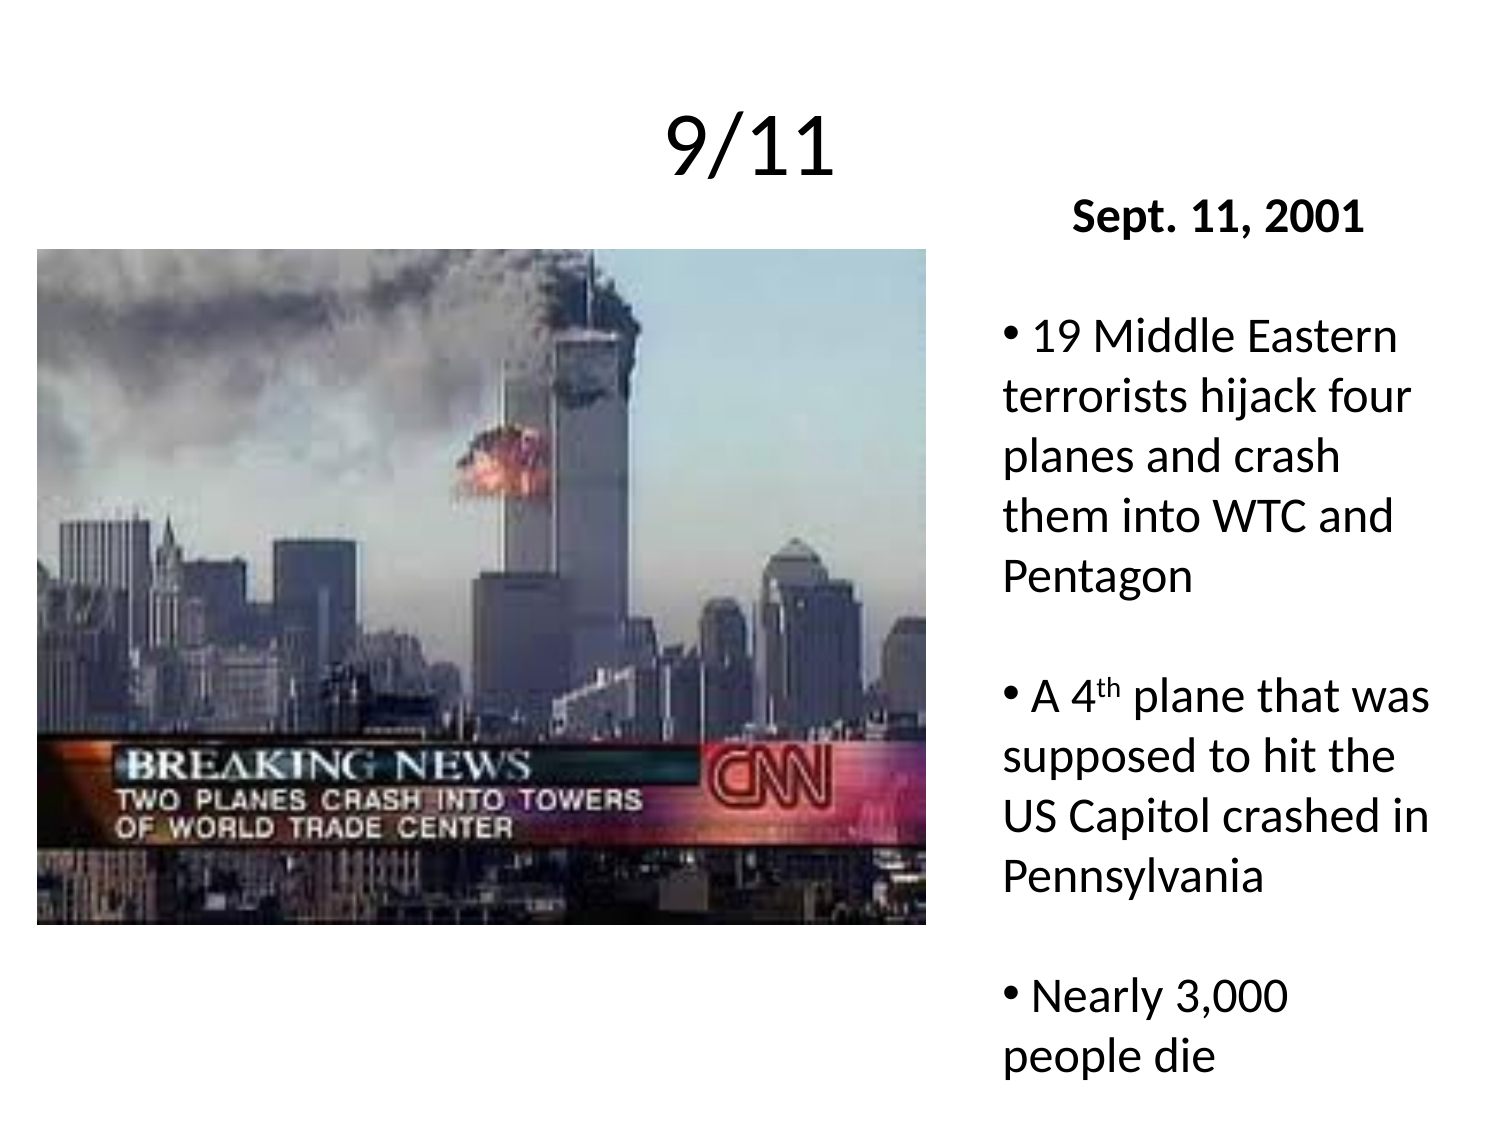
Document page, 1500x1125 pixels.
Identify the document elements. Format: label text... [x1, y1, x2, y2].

text_box Sept. 11, 2001 19 Middle Eastern terrorists hijack four planes and crash them into WTC and Pentagon A 4th plane that was supposed to hit the US Capitol crashed in Pennsylvania Nearly 3,000 people die [987, 174, 1450, 1090]
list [37, 249, 927, 926]
title 9/11 [75, 45, 1425, 233]
